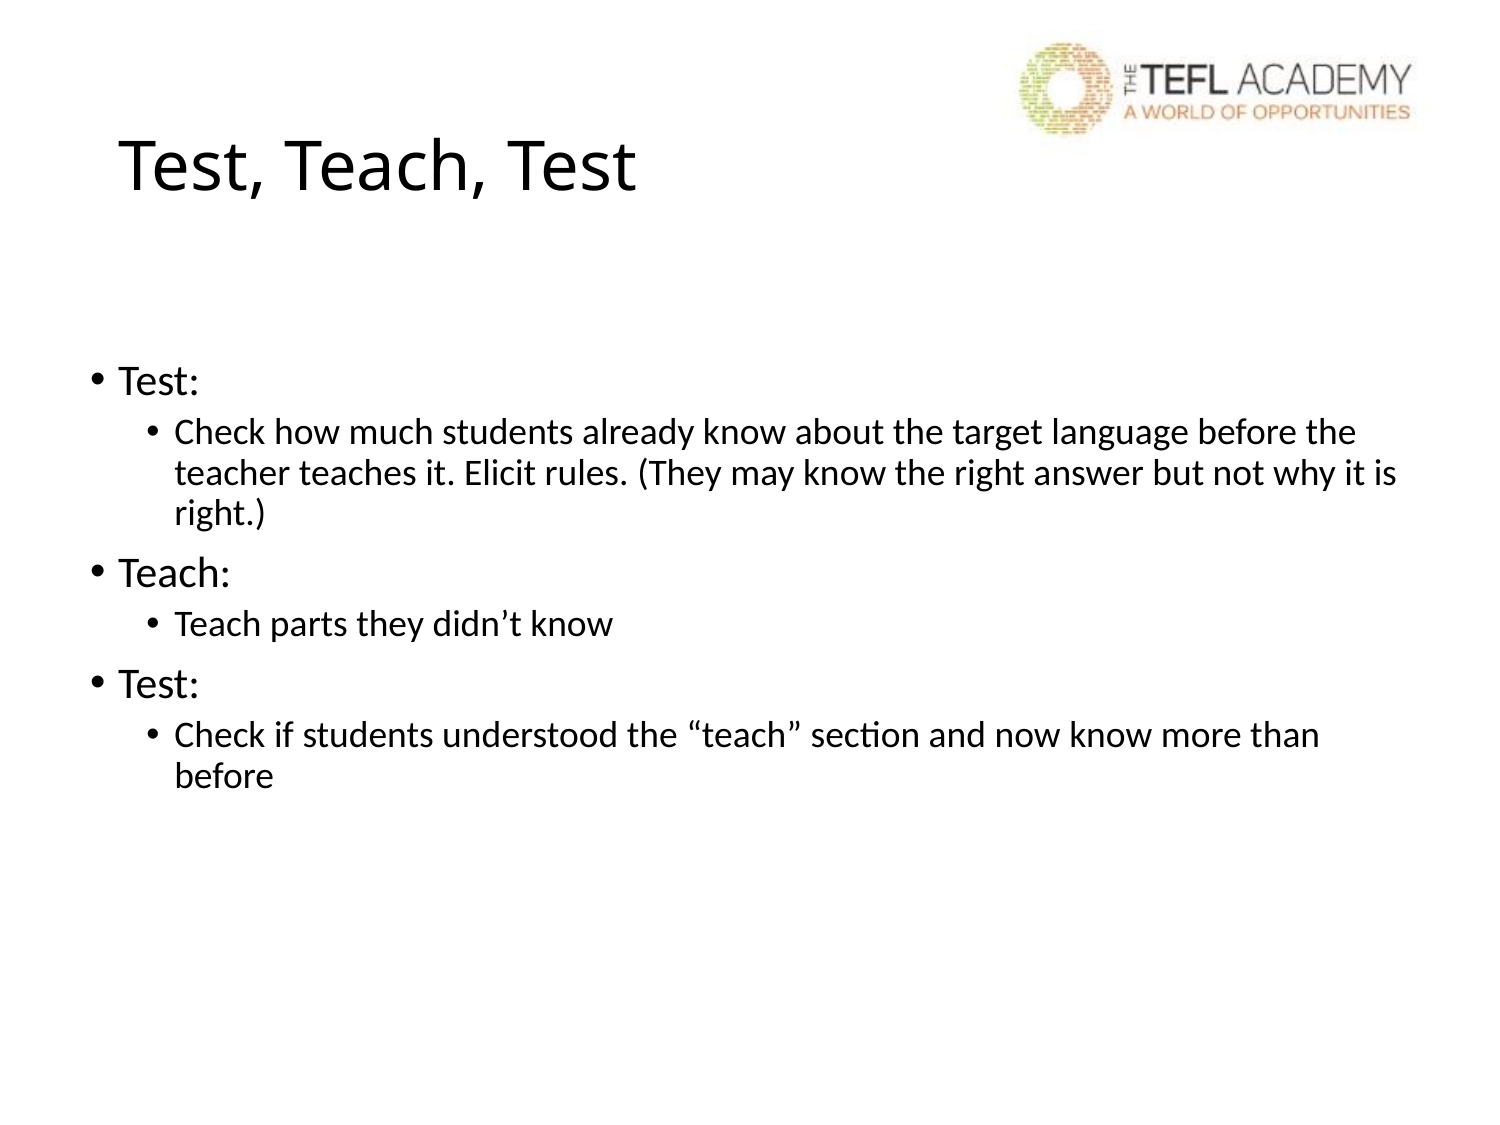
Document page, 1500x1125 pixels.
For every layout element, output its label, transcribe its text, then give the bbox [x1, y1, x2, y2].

title Test, Teach, Test [103, 59, 1397, 278]
list Test: Check how much students already know about the target language before the teacher teaches it. Elicit rules. (They may know the right answer but not why it is right.) Teach: Teach parts they didn’t know Test: Check if students understood the “teach” section and now know more than before [75, 349, 1425, 1079]
picture [1002, 30, 1446, 157]
